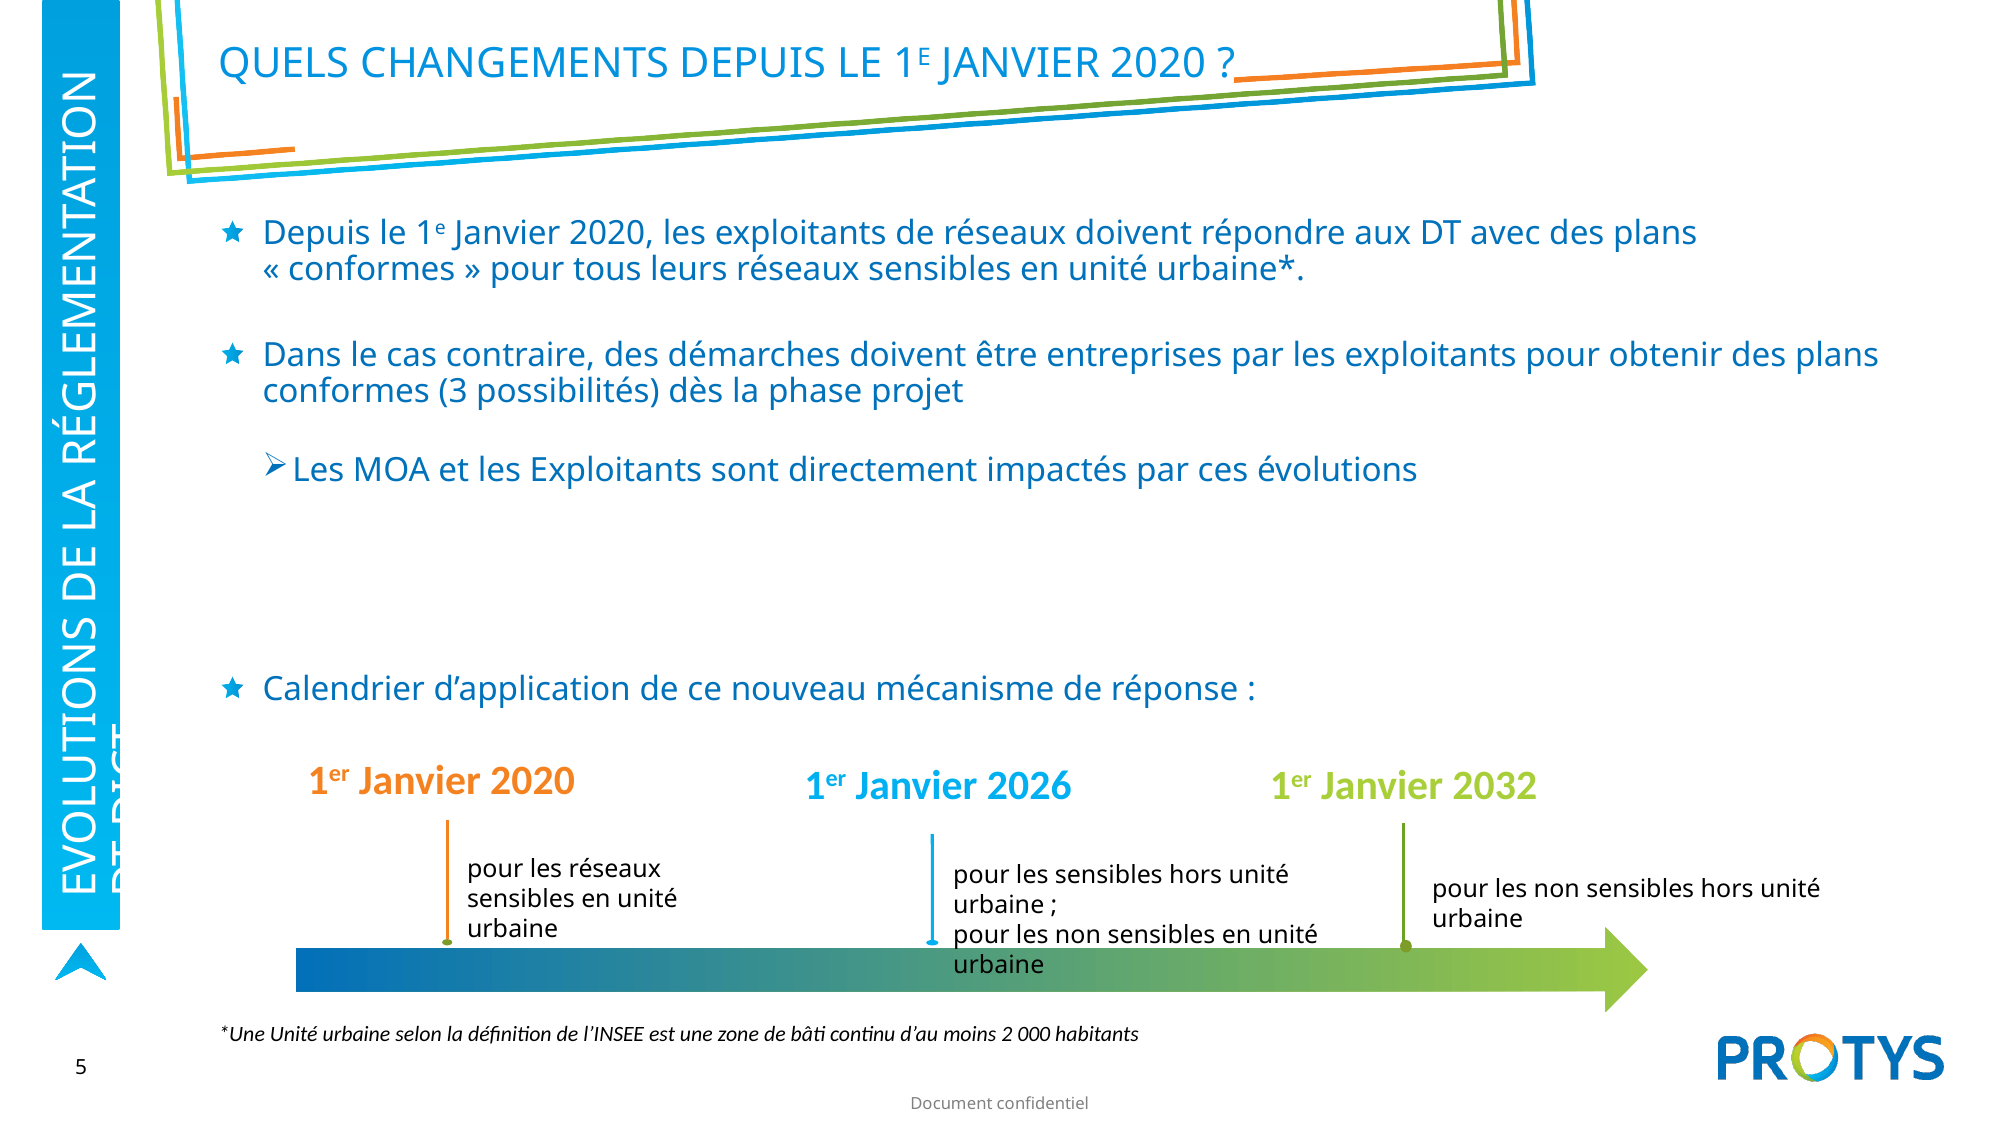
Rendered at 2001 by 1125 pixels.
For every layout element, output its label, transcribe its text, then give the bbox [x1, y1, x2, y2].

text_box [290, 745, 1904, 1013]
picture [113, 800, 119, 822]
picture [1715, 1032, 1945, 1083]
picture [218, 339, 247, 368]
picture [135, 0, 1553, 187]
list Depuis le 1e Janvier 2020, les exploitants de réseaux doivent répondre aux DT avec des plans « conformes » pour tous leurs réseaux sensibles en unité urbaine*. Dans le cas contraire, des démarches doivent être entreprises par les exploitants pour obtenir des plans conformes (3 possibilités) dès la phase projet Les MOA et les Exploitants sont directement impactés par ces évolutions Calendrier d’application de ce nouveau mécanisme de réponse : [218, 215, 1904, 824]
picture [218, 217, 247, 246]
picture [113, 870, 119, 892]
picture [218, 673, 247, 702]
picture [1489, 0, 1529, 83]
picture [112, 752, 119, 772]
text_box *Une Unité urbaine selon la définition de l’INSEE est une zone de bâti continu d’au moins 2 000 habitants [159, 1012, 1610, 1054]
title Quels changements depuis le 1e janvier 2020 ? [218, 0, 1489, 129]
slide_number 5 [42, 1055, 120, 1078]
list EVOLUTIONS DE LA RÉGLEMENTATION DT-DICT [55, 3, 106, 898]
picture [113, 842, 119, 865]
picture [113, 725, 119, 748]
picture [113, 781, 119, 791]
